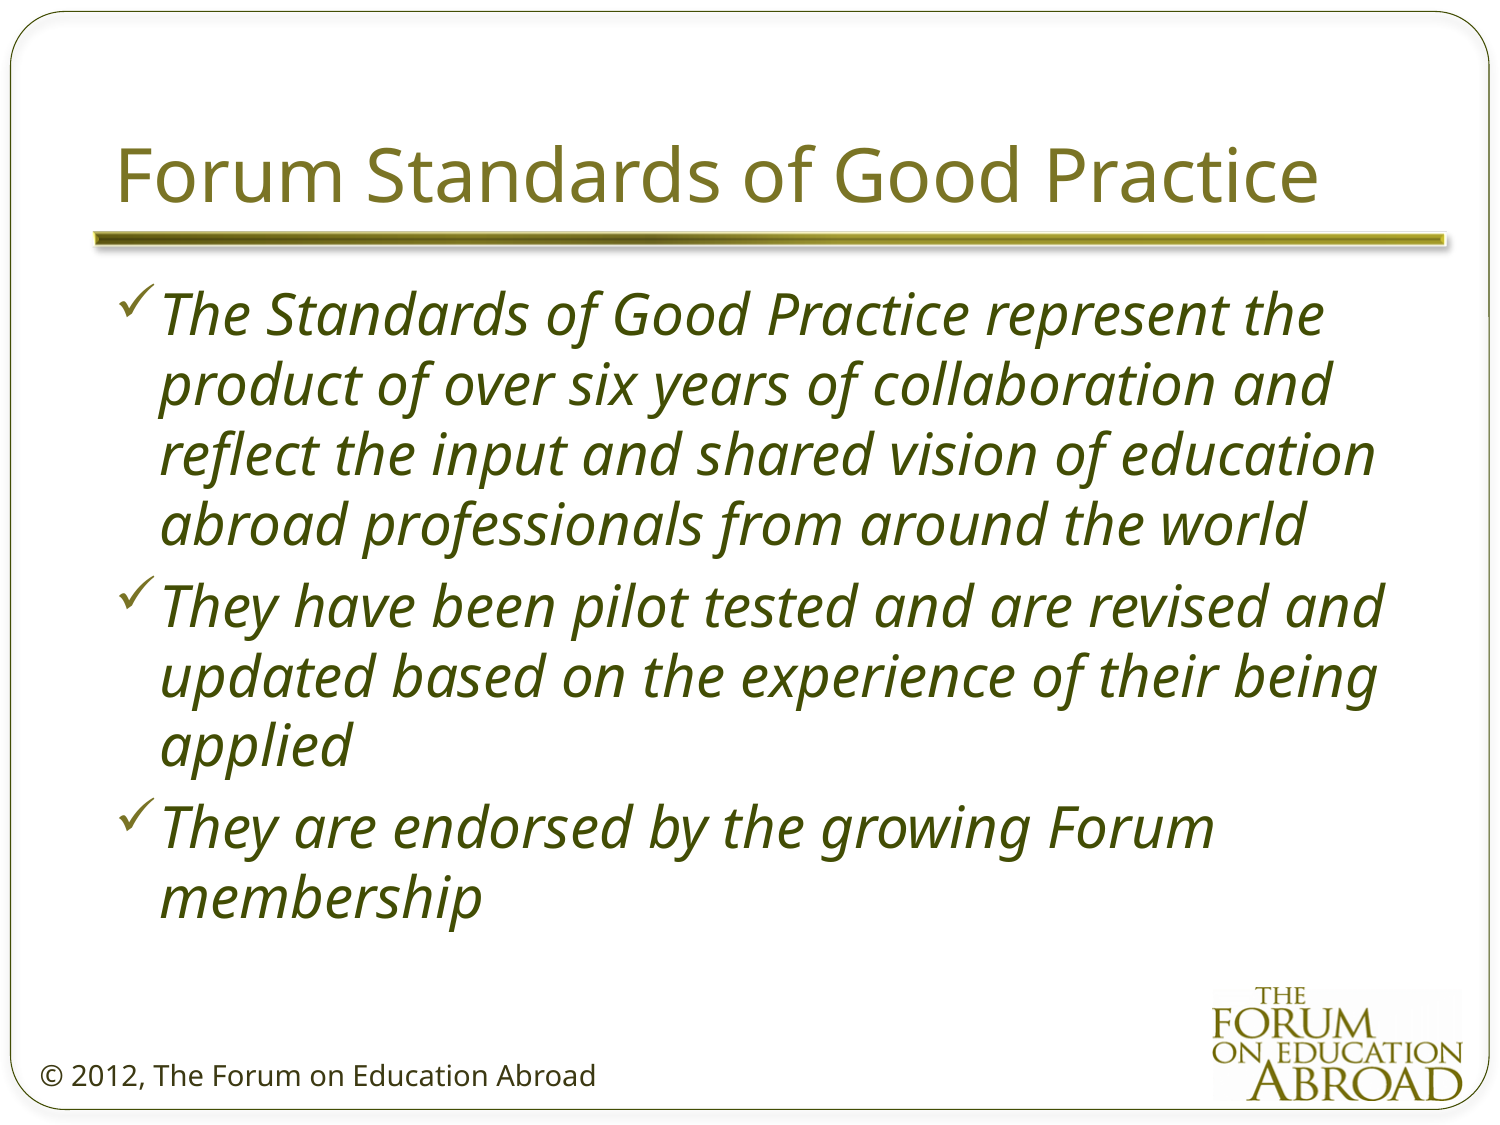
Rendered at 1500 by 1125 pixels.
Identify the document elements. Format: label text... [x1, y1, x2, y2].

list The Standards of Good Practice represent the product of over six years of collaboration and reflect the input and shared vision of education abroad professionals from around the world They have been pilot tested and are revised and updated based on the experience of their being applied They are endorsed by the growing Forum membership [99, 270, 1438, 1100]
title Forum Standards of Good Practice [99, 45, 1425, 233]
picture [1212, 987, 1463, 1101]
picture [84, 224, 1461, 263]
